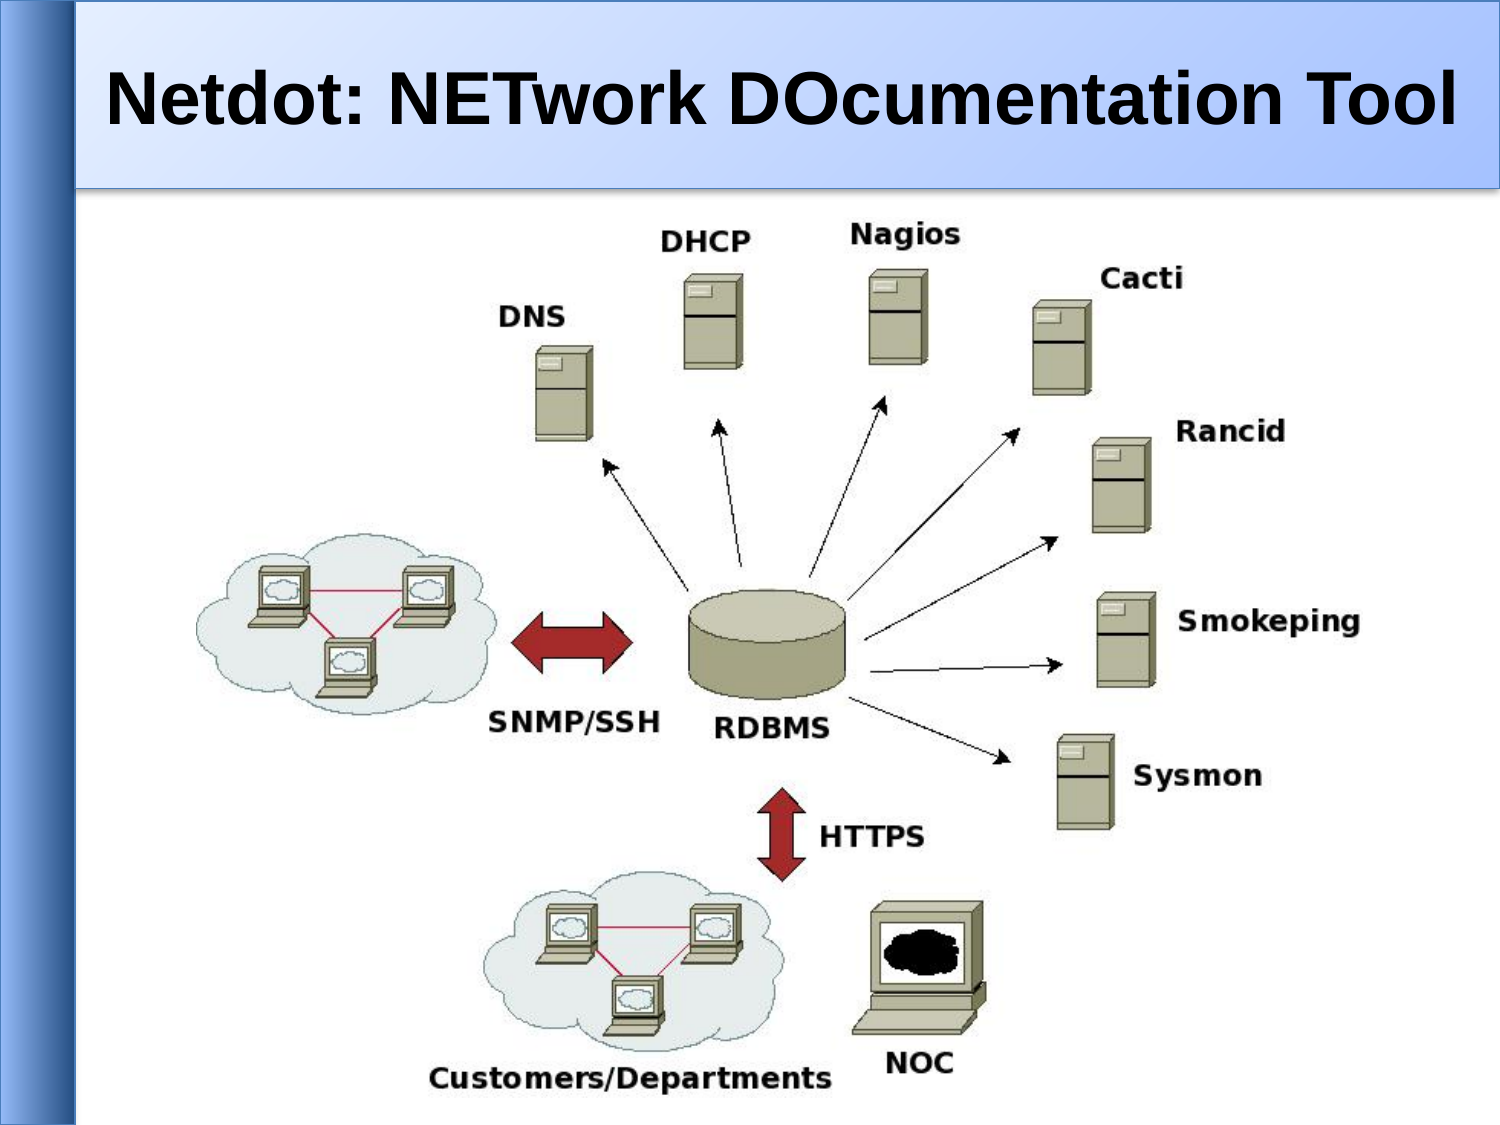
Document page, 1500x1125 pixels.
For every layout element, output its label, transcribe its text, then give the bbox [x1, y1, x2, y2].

title Netdot: NETwork DOcumentation Tool [74, 0, 1500, 189]
picture [196, 216, 1363, 1098]
